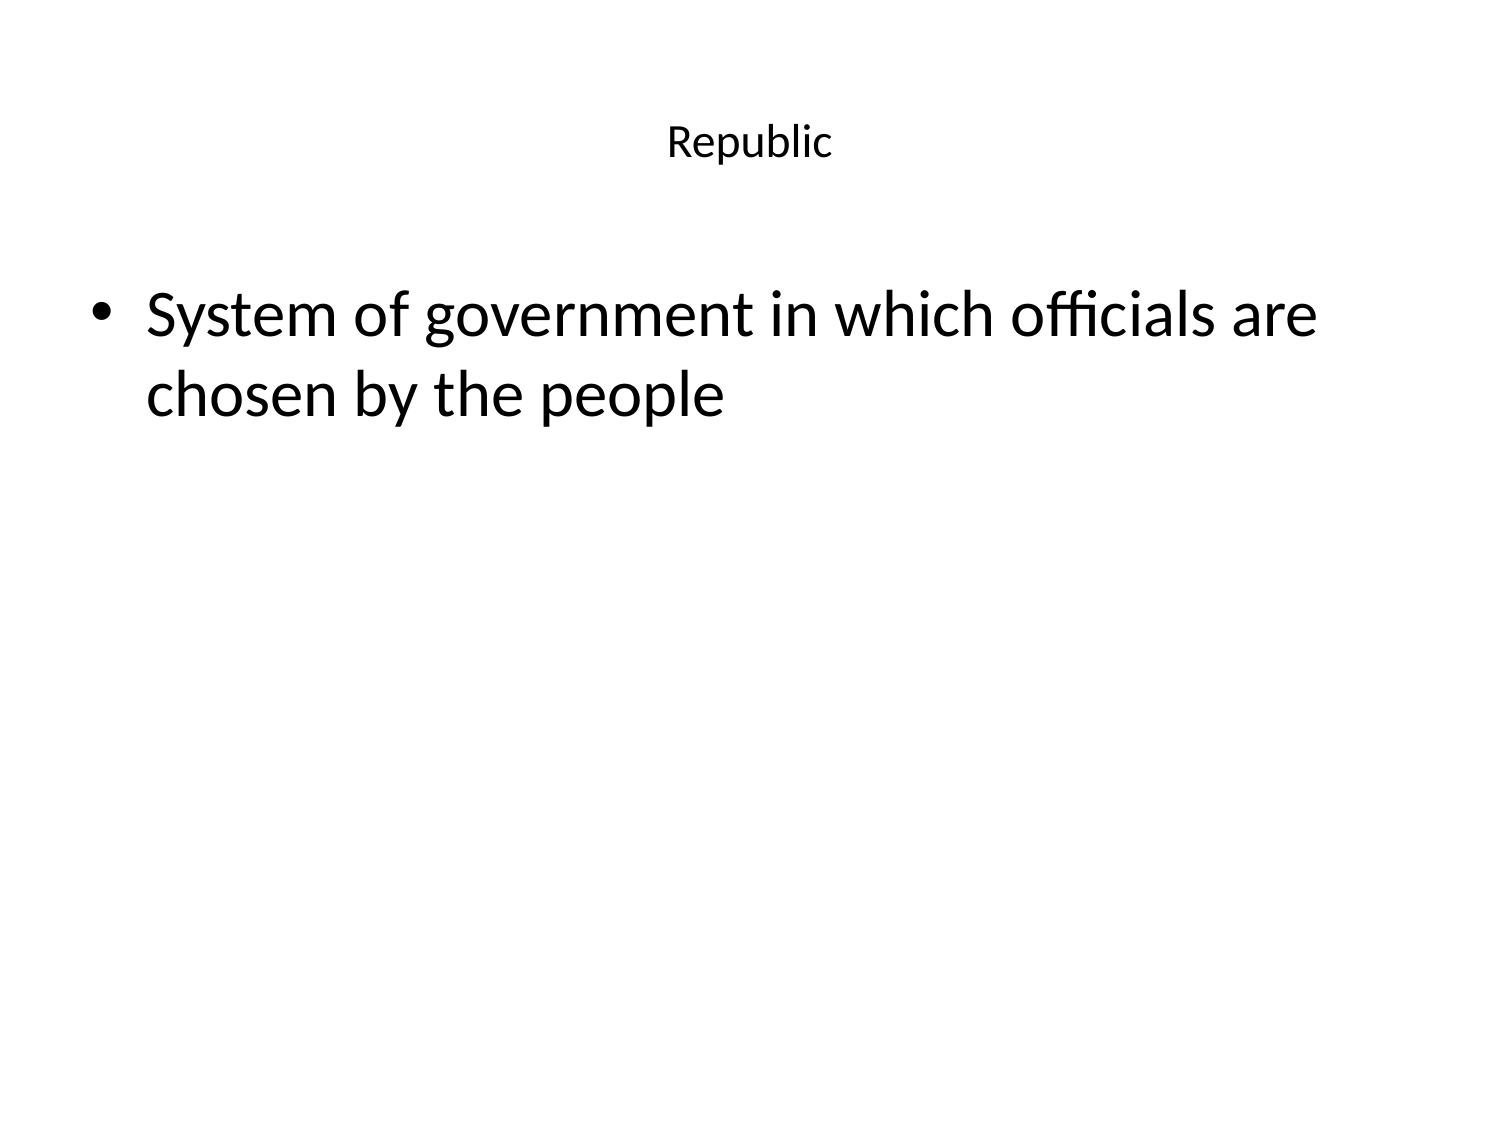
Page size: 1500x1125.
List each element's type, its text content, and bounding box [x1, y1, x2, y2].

title Republic [75, 45, 1425, 233]
list System of government in which officials are chosen by the people [75, 262, 1425, 1005]
